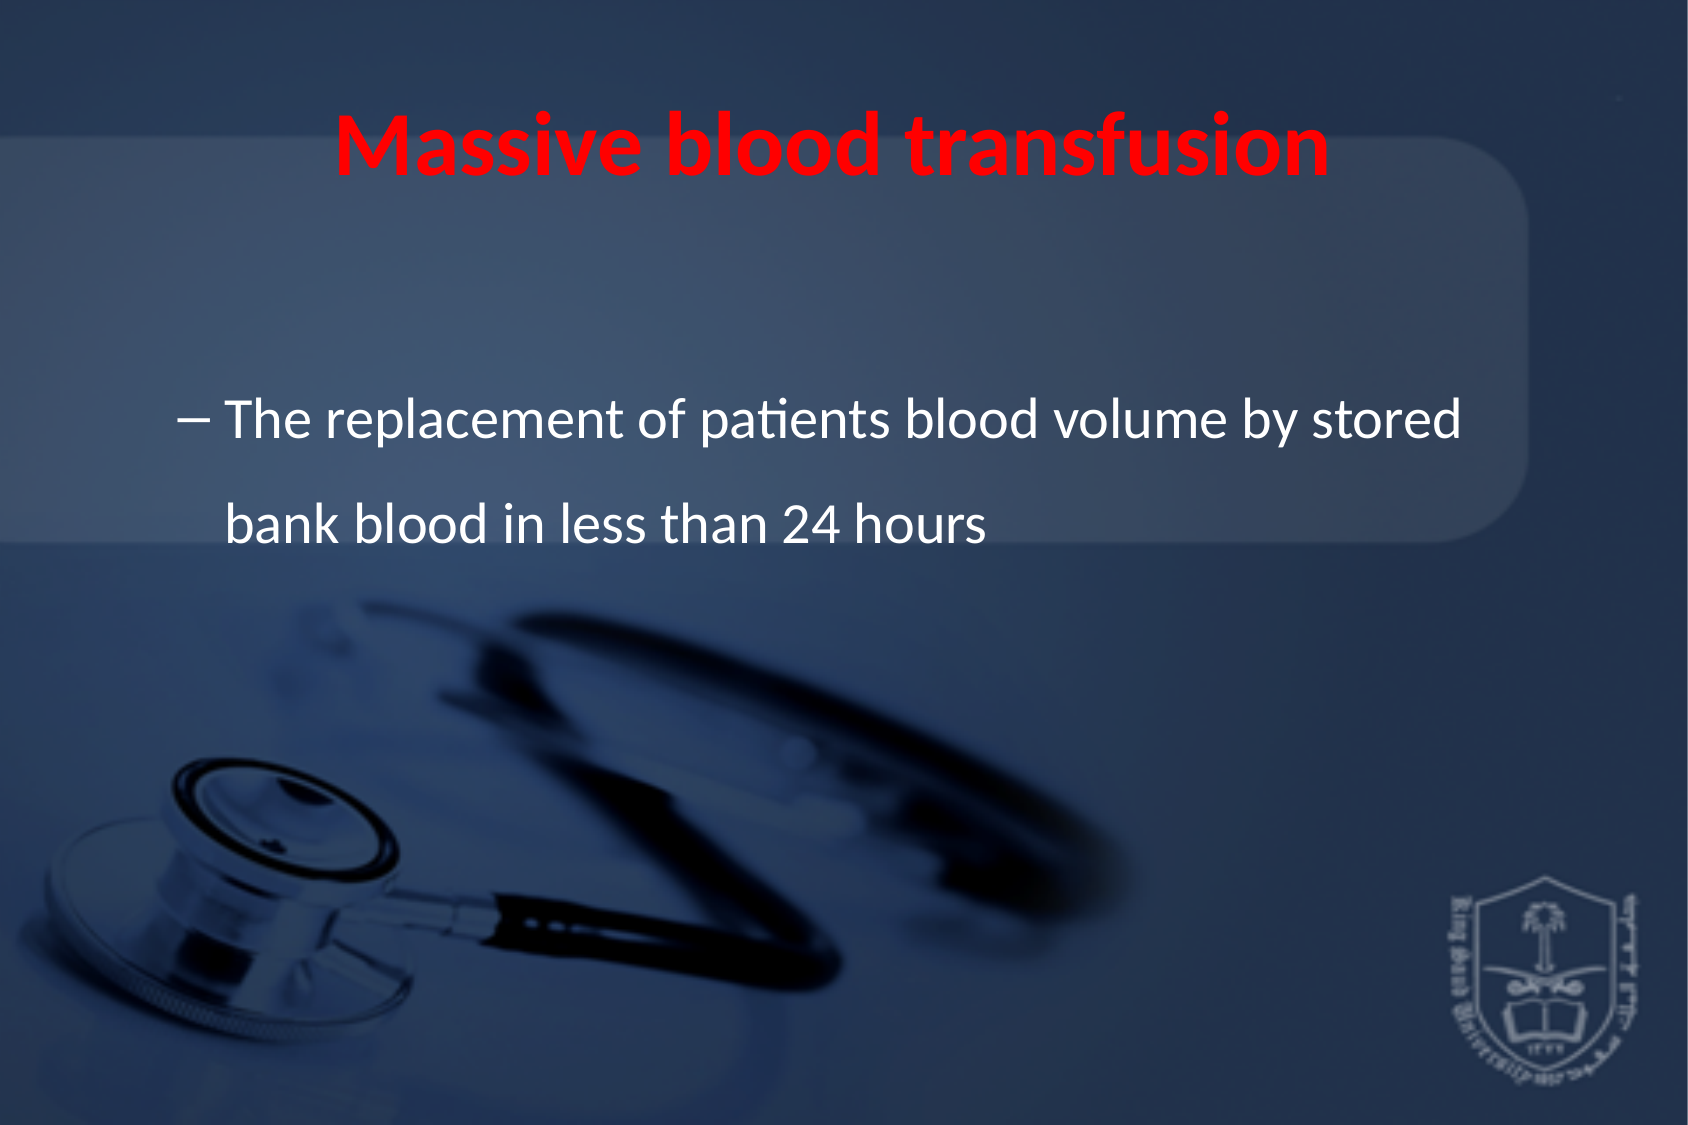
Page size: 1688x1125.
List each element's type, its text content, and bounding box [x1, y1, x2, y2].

picture [0, 0, 1688, 1125]
title Massive blood transfusion [84, 45, 1604, 233]
list The replacement of patients blood volume by stored bank blood in less than 24 hours [87, 338, 1607, 1081]
